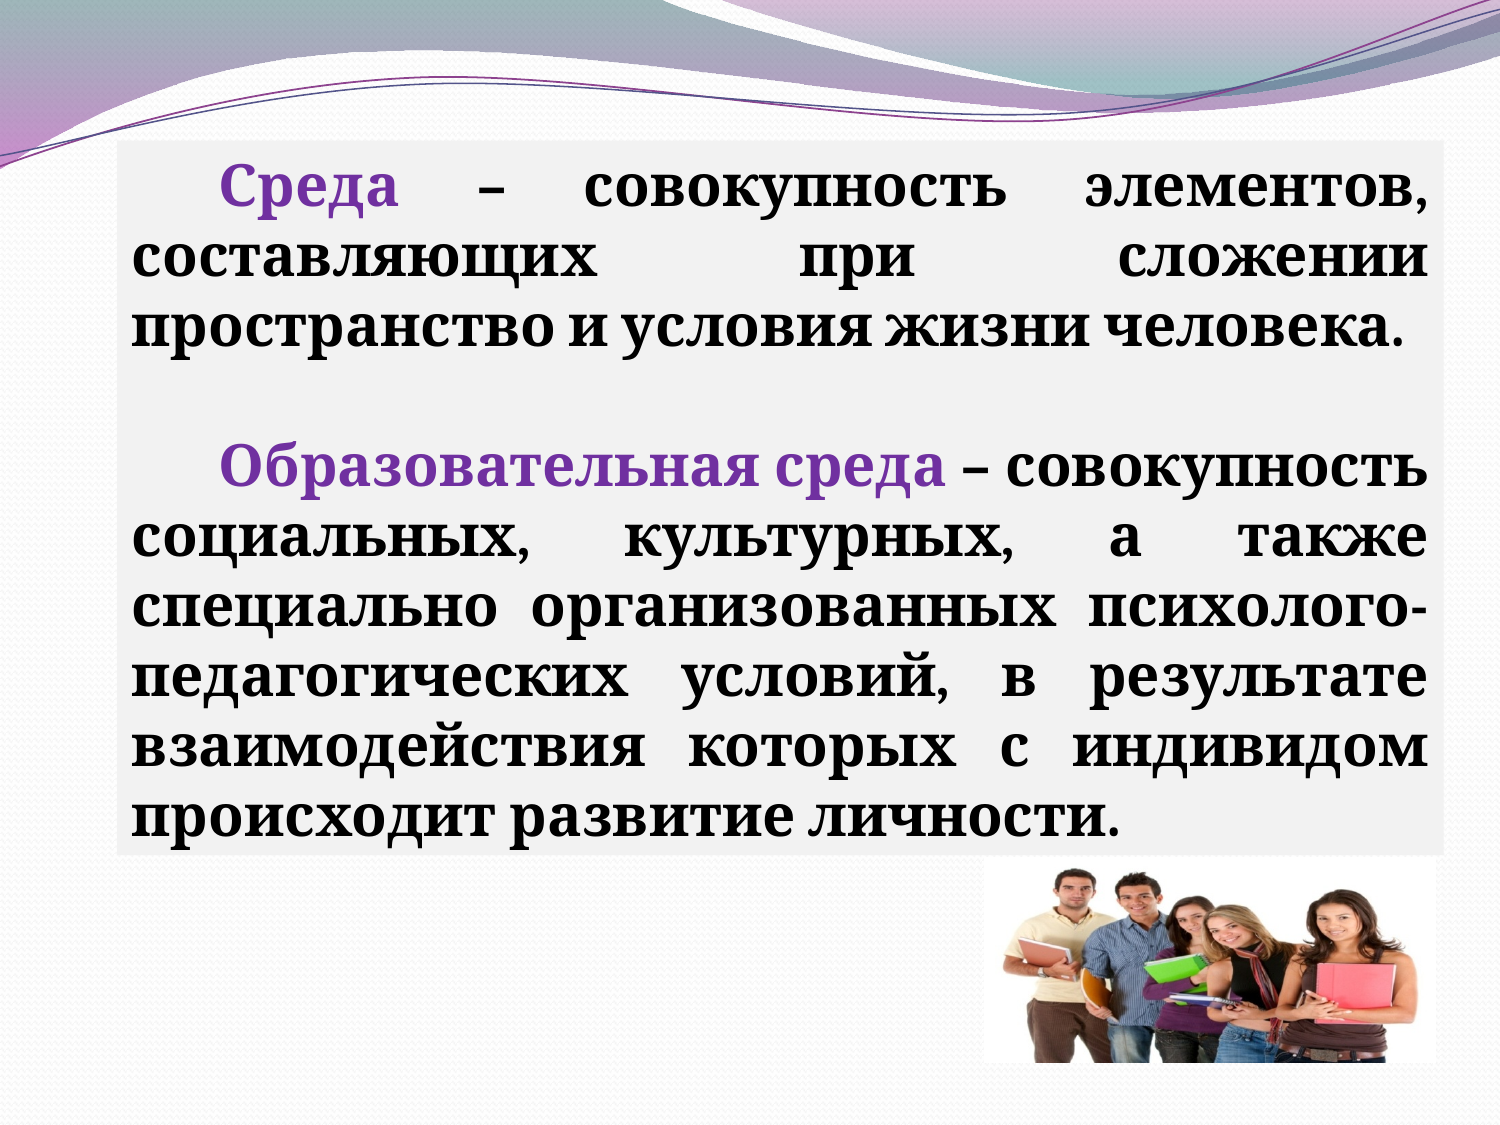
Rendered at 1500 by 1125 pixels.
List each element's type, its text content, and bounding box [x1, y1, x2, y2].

picture [984, 857, 1436, 1064]
text_box Среда – совокупность элементов, составляющих при сложении пространство и условия жизни человека. Образовательная среда – совокупность социальных, культурных, а также специально организованных психолого-педагогических условий, в результате взаимодействия которых с индивидом происходит развитие личности. [117, 140, 1444, 856]
